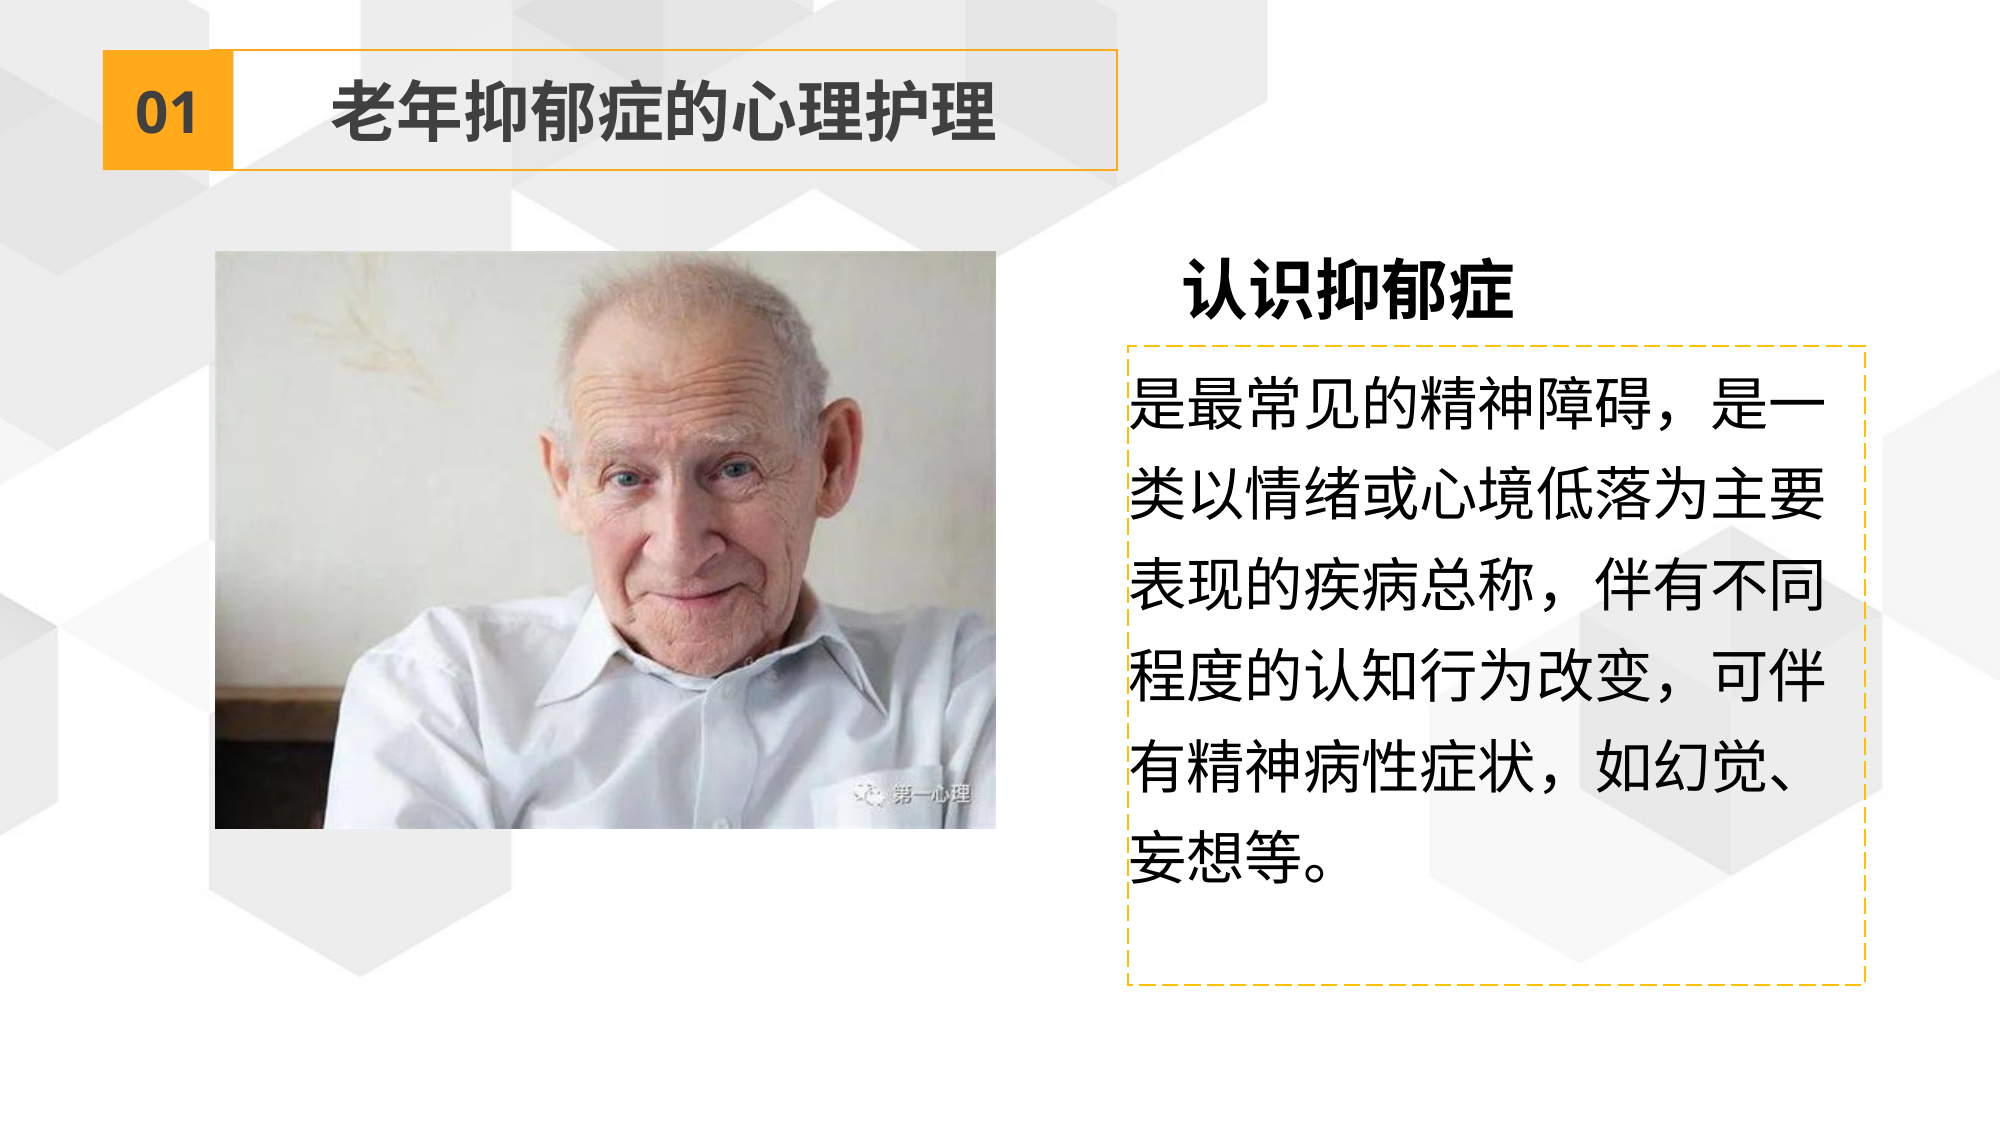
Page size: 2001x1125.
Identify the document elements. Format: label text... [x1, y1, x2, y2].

picture [0, 0, 2000, 1125]
text_box 认识抑郁症 [1028, 248, 1669, 326]
text_box 01 [102, 49, 210, 171]
text_box 是最常见的精神障碍，是一类以情绪或心境低落为主要表现的疾病总称，伴有不同程度的认知行为改变，可伴有精神病性症状，如幻觉、妄想等。 [1127, 345, 1866, 986]
text_box 老年抑郁症的心理护理 [210, 49, 1118, 171]
